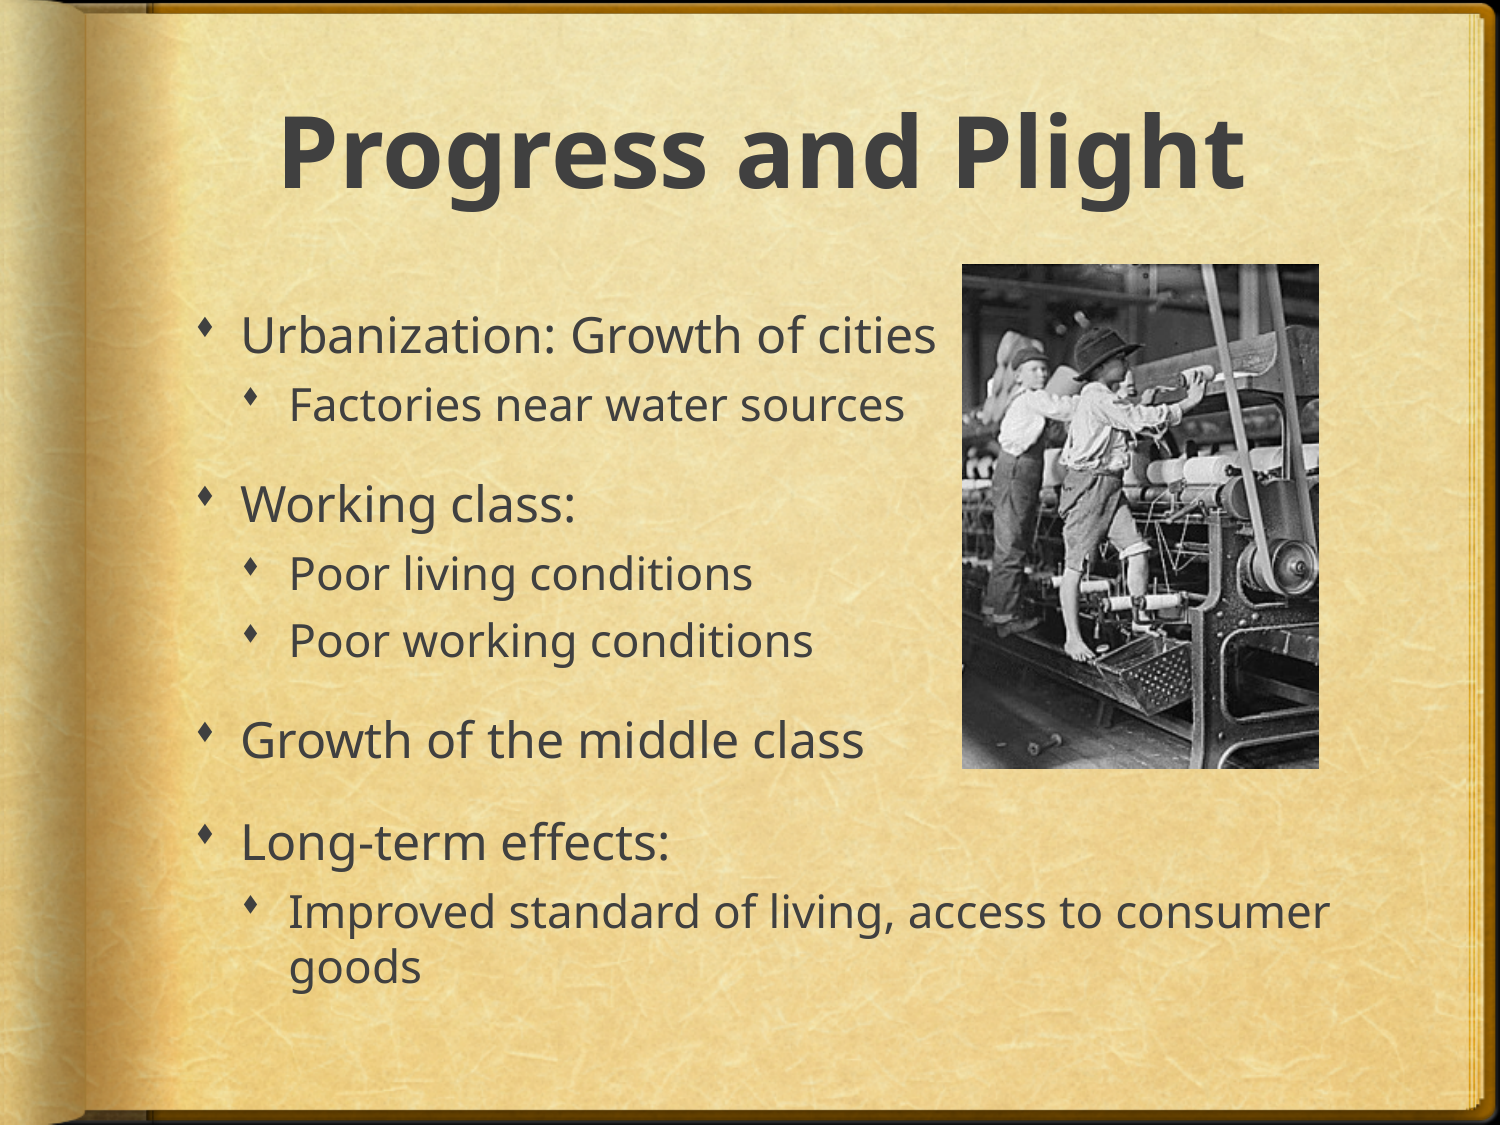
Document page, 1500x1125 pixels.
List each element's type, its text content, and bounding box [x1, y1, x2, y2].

title Progress and Plight [178, 45, 1372, 265]
picture [0, 0, 1500, 1125]
list Urbanization: Growth of cities Factories near water sources Working class: Poor living conditions Poor working conditions Growth of the middle class Long-term effects: Improved standard of living, access to consumer goods [178, 295, 1372, 1005]
